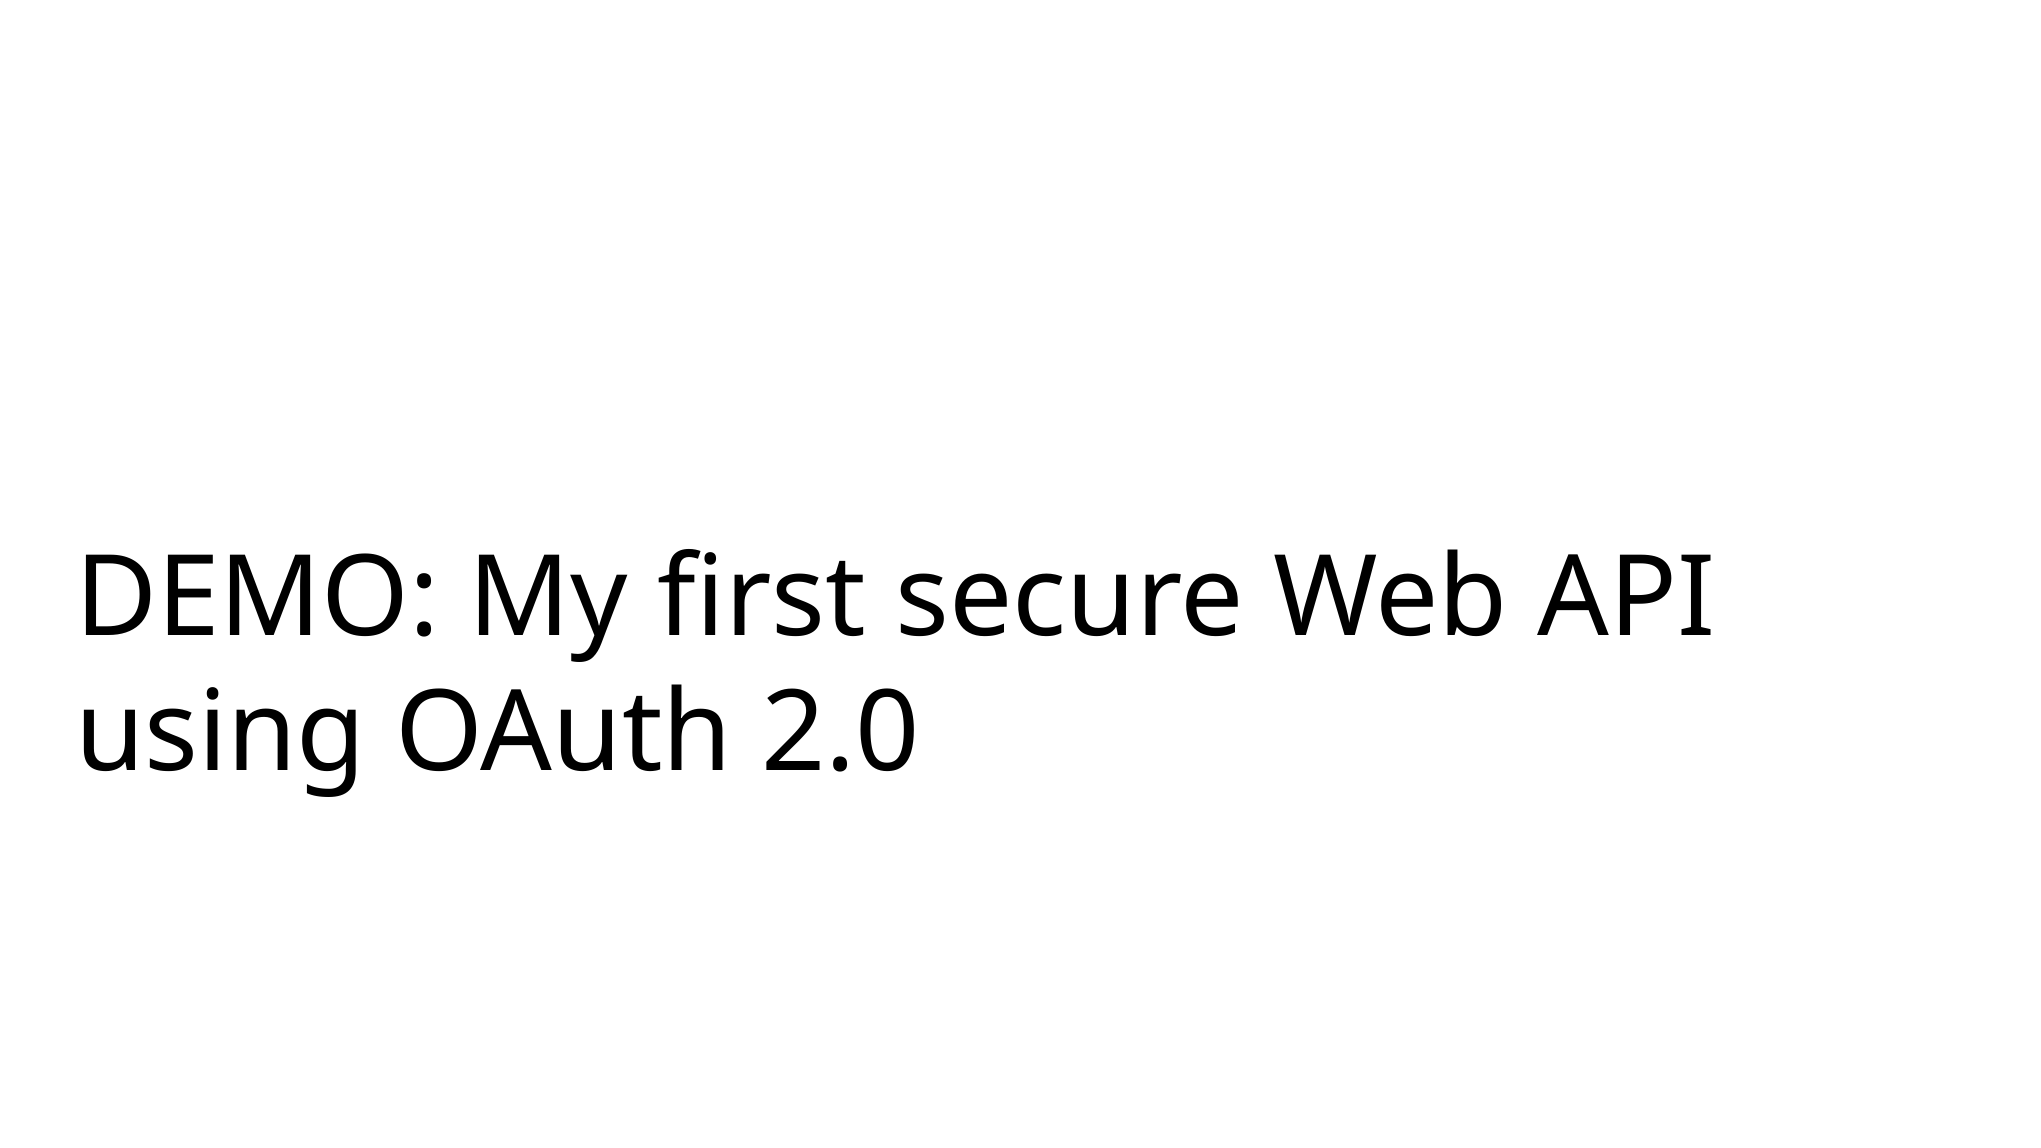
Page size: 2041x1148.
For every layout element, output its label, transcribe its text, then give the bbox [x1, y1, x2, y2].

title DEMO: My first secure Web API using OAuth 2.0 [45, 498, 1996, 649]
